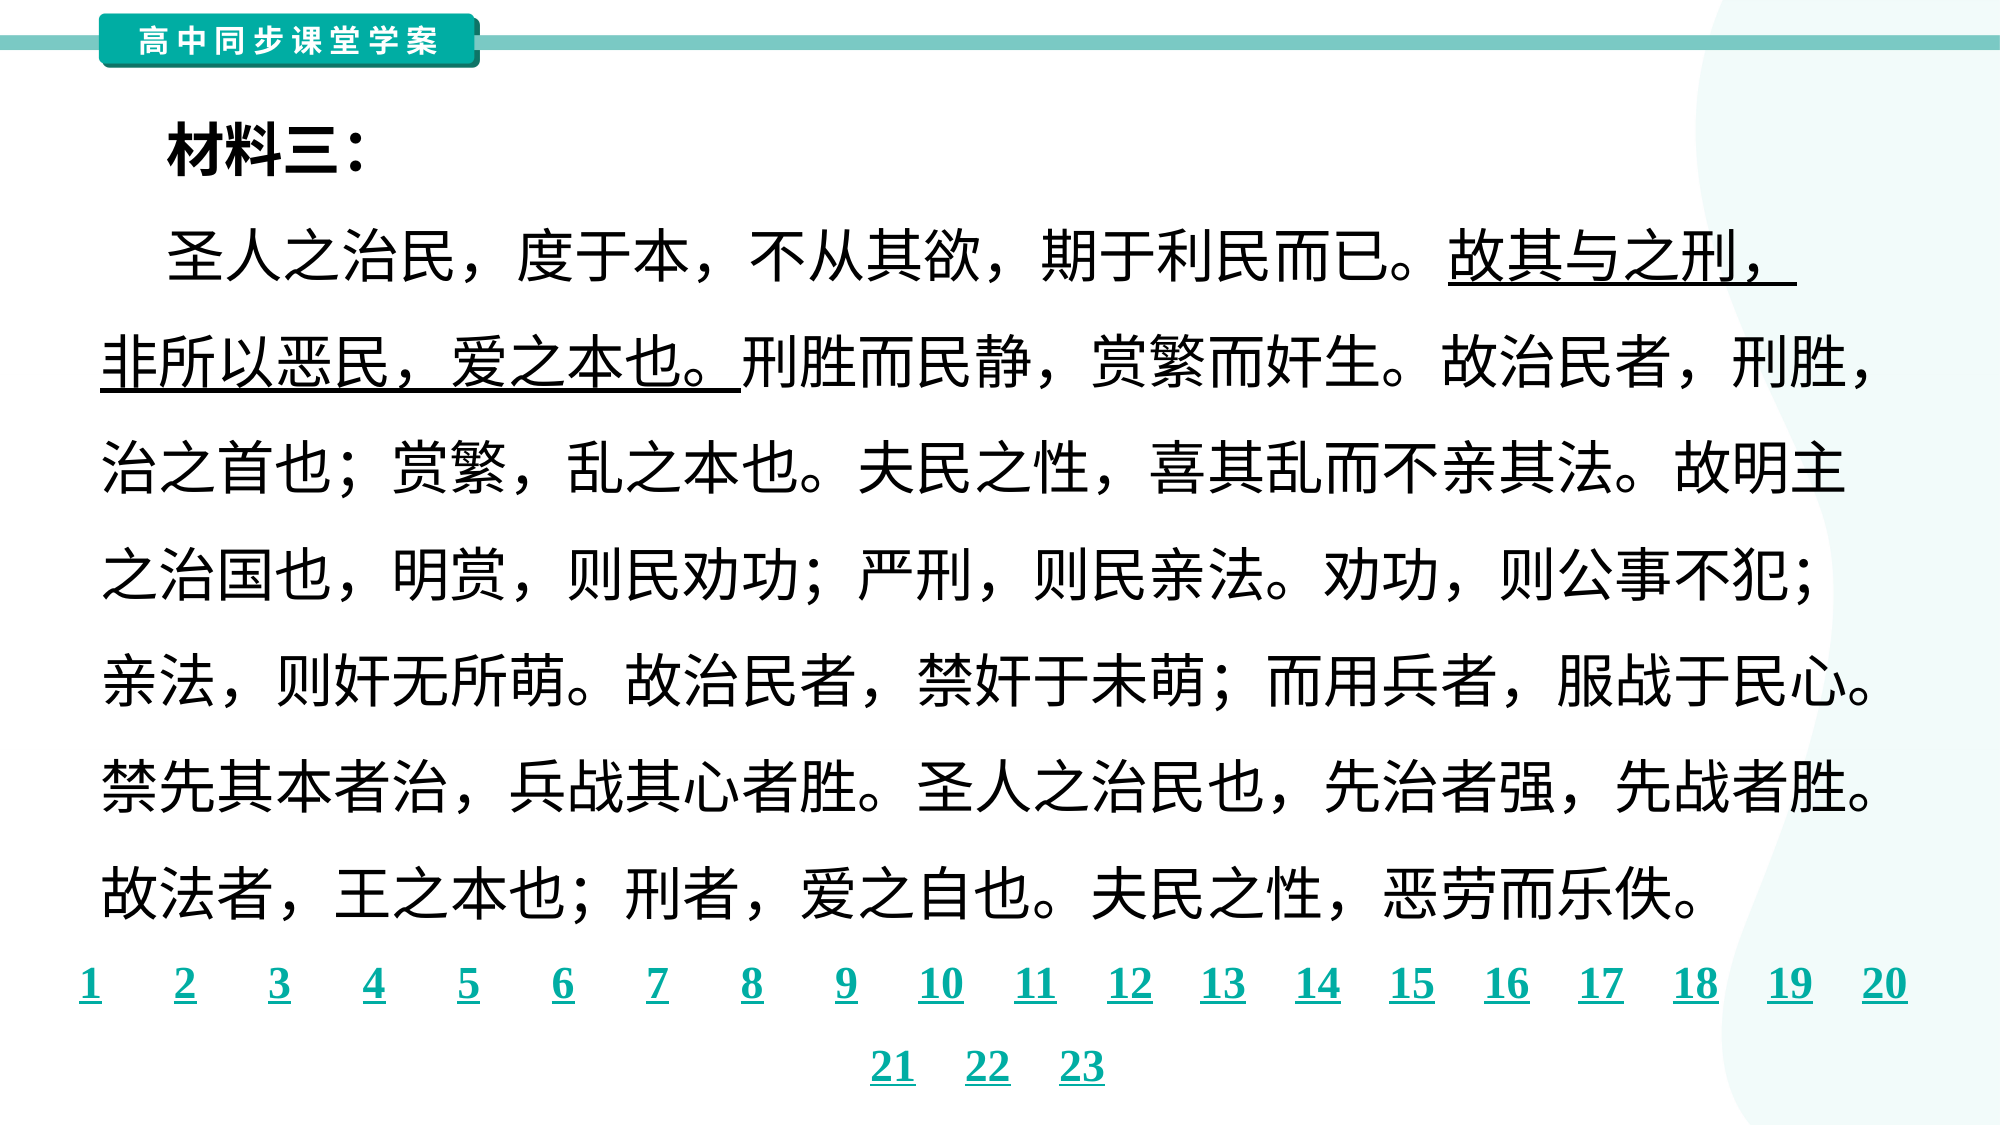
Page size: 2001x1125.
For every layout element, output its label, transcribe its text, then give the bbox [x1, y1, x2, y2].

text_box 材料三： 圣人之治民，度于本，不从其欲，期于利民而已。故其与之刑， 非所以恶民，爱之本也。刑胜而民静，赏繁而奸生。故治民者，刑胜， 治之首也；赏繁，乱之本也。夫民之性，喜其乱而不亲其法。故明主 之治国也，明赏，则民劝功；严刑，则民亲法。劝功，则公事不犯； 亲法，则奸无所萌。故治民者，禁奸于未萌；而用兵者，服战于民心。 禁先其本者治，兵战其心者胜。圣人之治民也，先治者强，先战者胜。 故法者，王之本也；刑者，爱之自也。夫民之性，恶劳而乐佚。 [100, 76, 1899, 927]
picture [0, 0, 2000, 1125]
